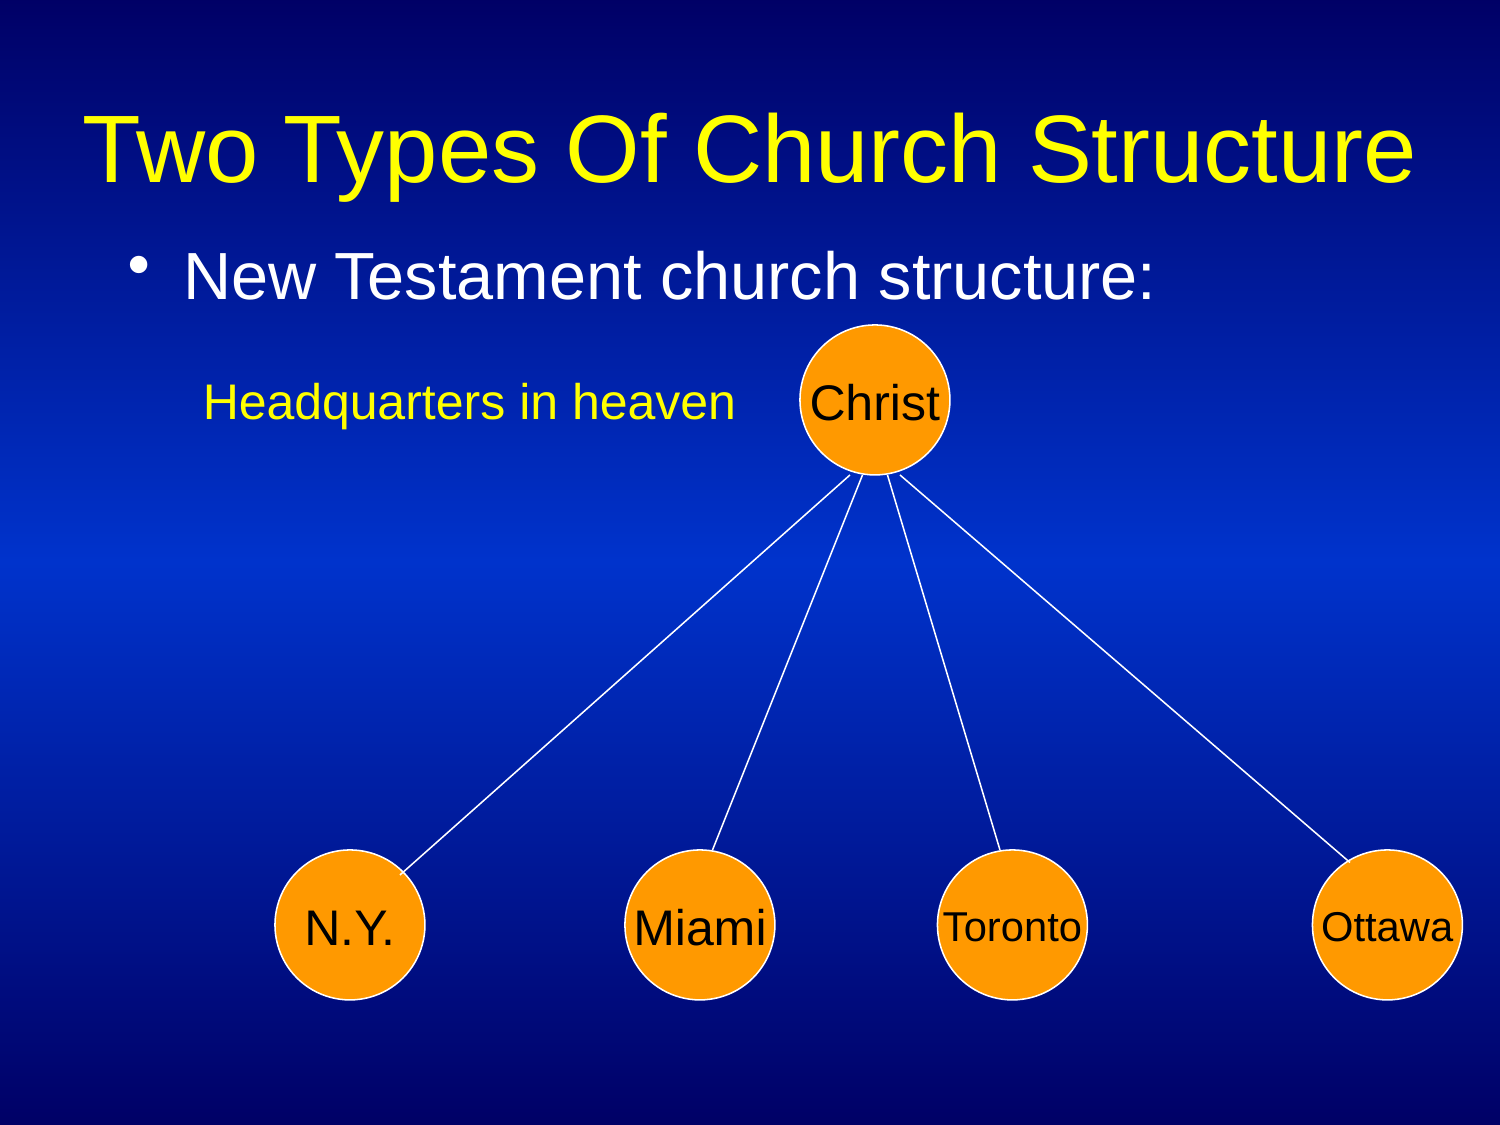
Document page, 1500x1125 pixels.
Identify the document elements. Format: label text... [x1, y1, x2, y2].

text_box Miami [624, 849, 775, 1000]
list New Testament church structure: [112, 224, 1463, 325]
text_box Ottawa [1312, 849, 1463, 1000]
text_box Christ [799, 324, 950, 475]
text_box Headquarters in heaven [188, 362, 752, 438]
title Two Types Of Church Structure [37, 50, 1463, 238]
text_box N.Y. [274, 849, 425, 1000]
text_box Toronto [937, 849, 1088, 1000]
